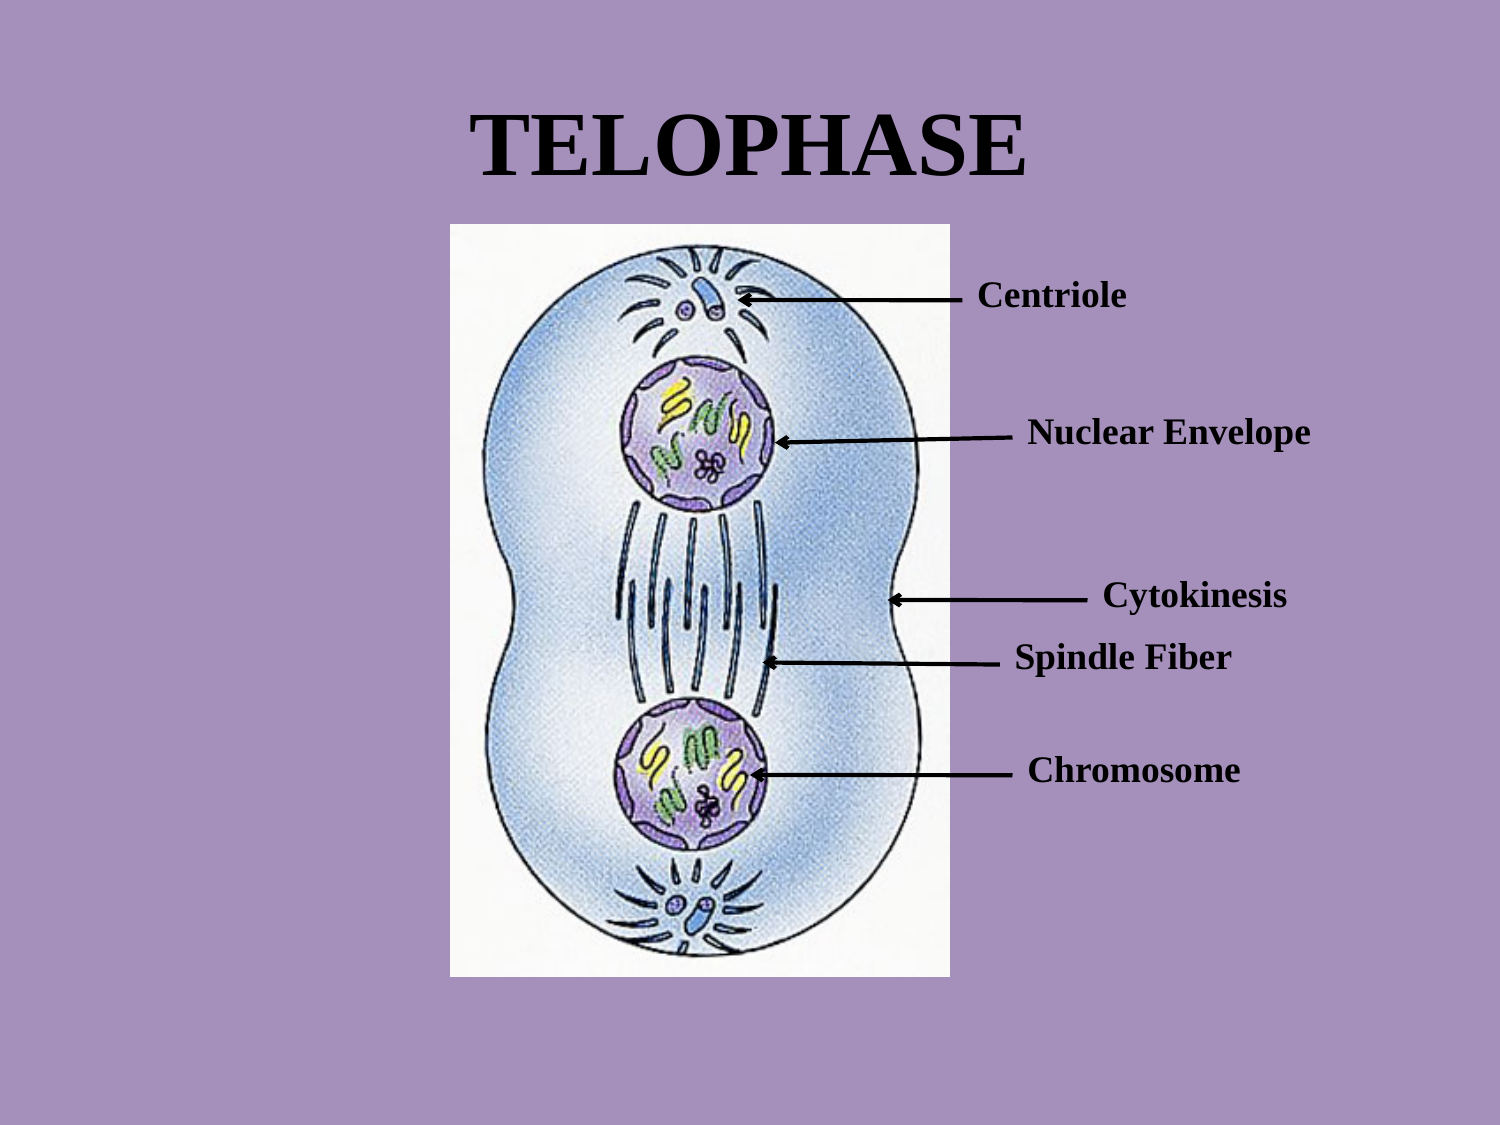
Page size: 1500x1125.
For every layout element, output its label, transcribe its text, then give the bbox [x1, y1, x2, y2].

picture [449, 224, 950, 978]
title TELOPHASE [75, 45, 1425, 233]
text_box Centriole [962, 262, 1275, 323]
text_box Cytokinesis [1087, 562, 1400, 623]
text_box Spindle Fiber [999, 624, 1313, 685]
text_box Nuclear Envelope [1012, 399, 1400, 460]
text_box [774, 437, 1013, 443]
text_box Chromosome [1012, 737, 1325, 798]
